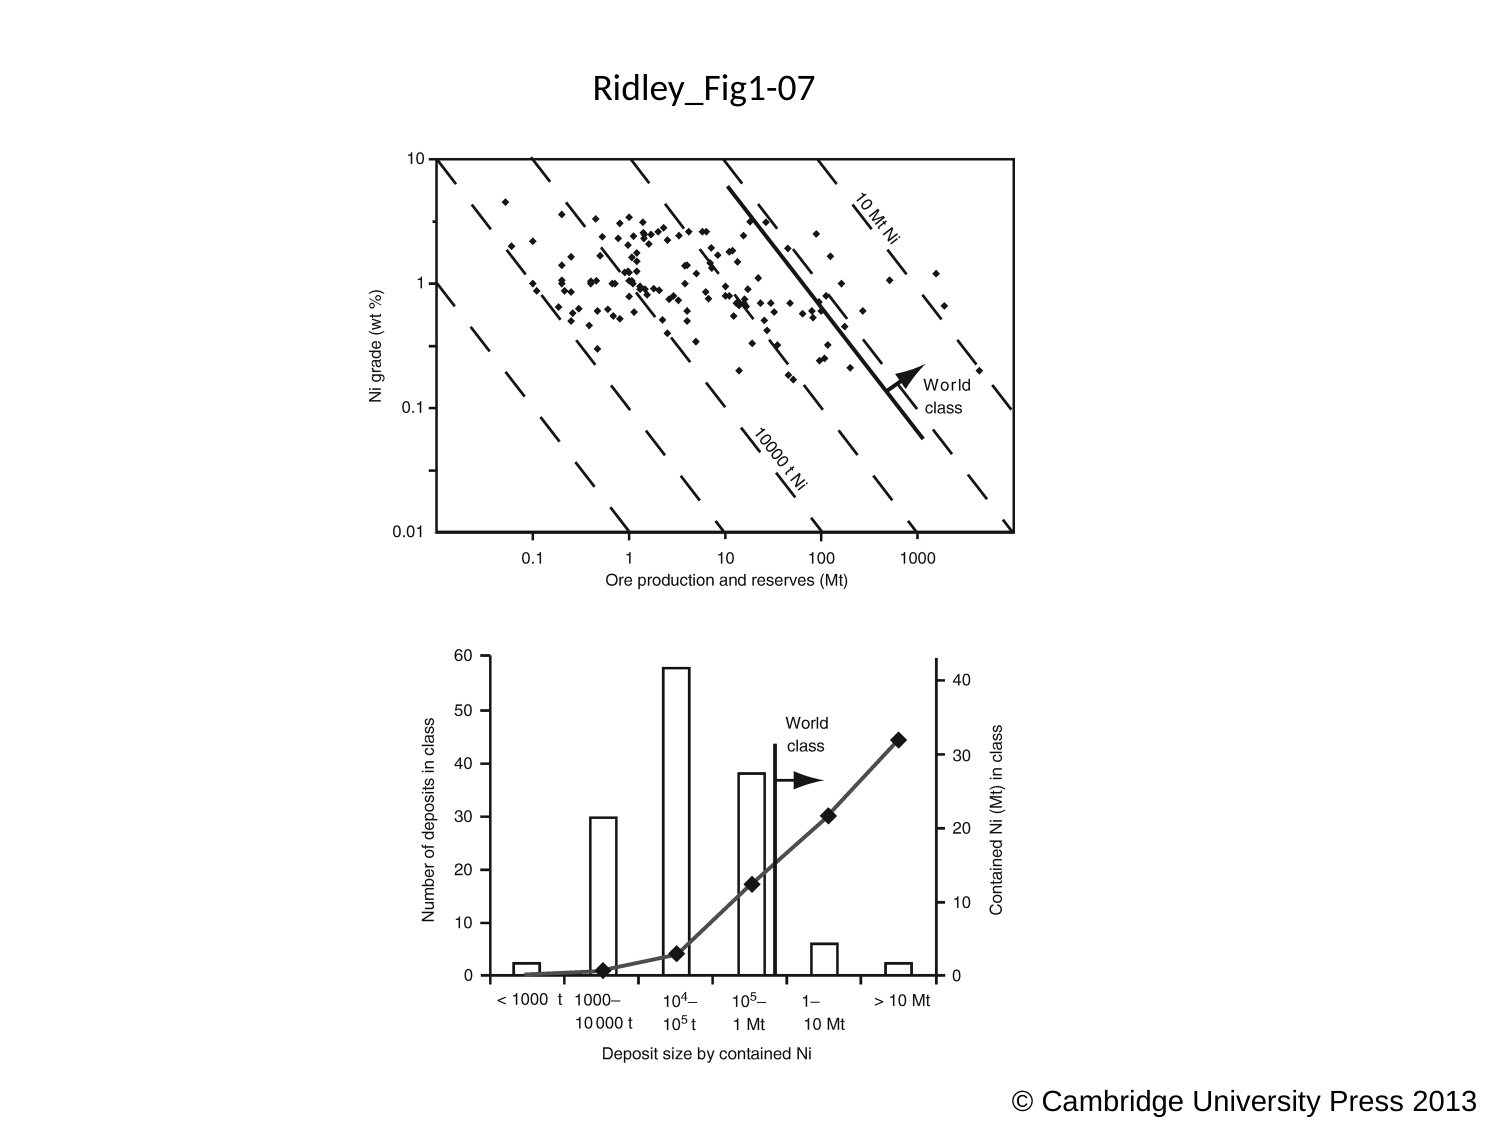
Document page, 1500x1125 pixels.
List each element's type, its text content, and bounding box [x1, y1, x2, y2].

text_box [362, 55, 1016, 1066]
text_box © Cambridge University Press 2013 [907, 1074, 1493, 1125]
